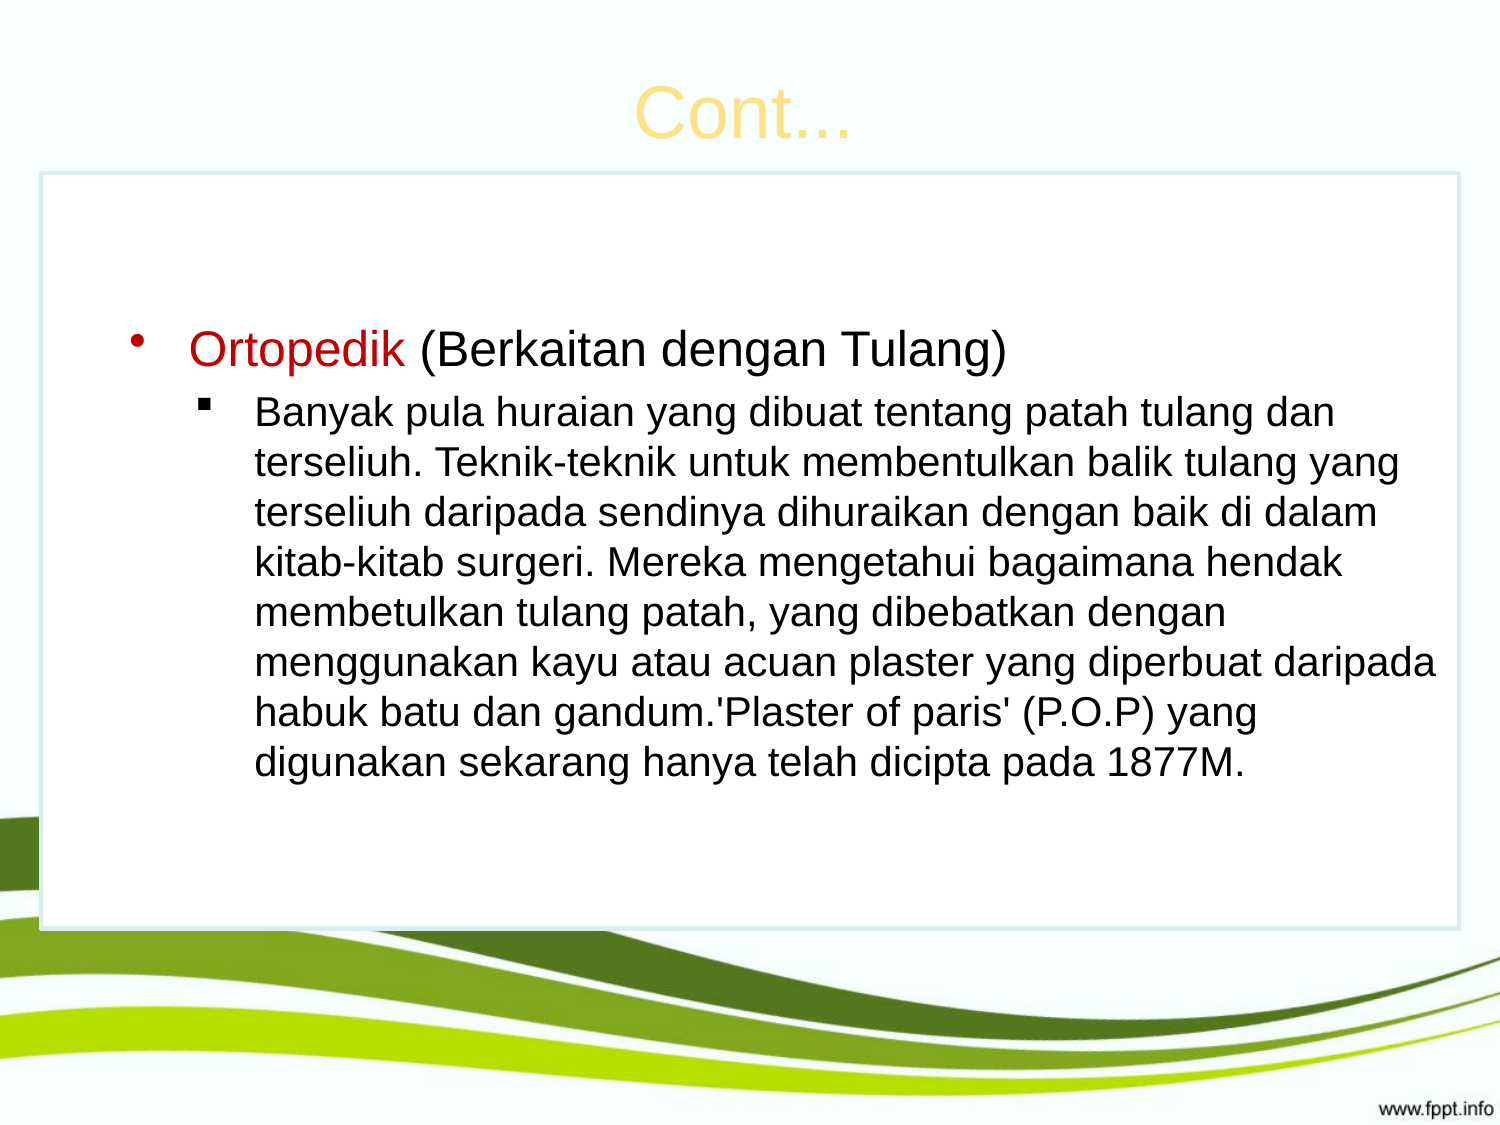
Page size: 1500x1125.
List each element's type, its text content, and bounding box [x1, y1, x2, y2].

list Ortopedik (Berkaitan dengan Tulang) Banyak pula huraian yang dibuat tentang patah tulang dan terseliuh. Teknik-teknik untuk membentulkan balik tulang yang terseliuh daripada sendinya dihuraikan dengan baik di dalam kitab-kitab surgeri. Mereka mengetahui bagaimana hendak membetulkan tulang patah, yang dibebatkan dengan menggunakan kayu atau acuan plaster yang diperbuat daripada habuk batu dan gandum.'Plaster of paris' (P.O.P) yang digunakan sekarang hanya telah dicipta pada 1877M. [39, 171, 1461, 931]
title Cont... [41, 45, 1447, 171]
picture [0, 0, 1500, 1125]
